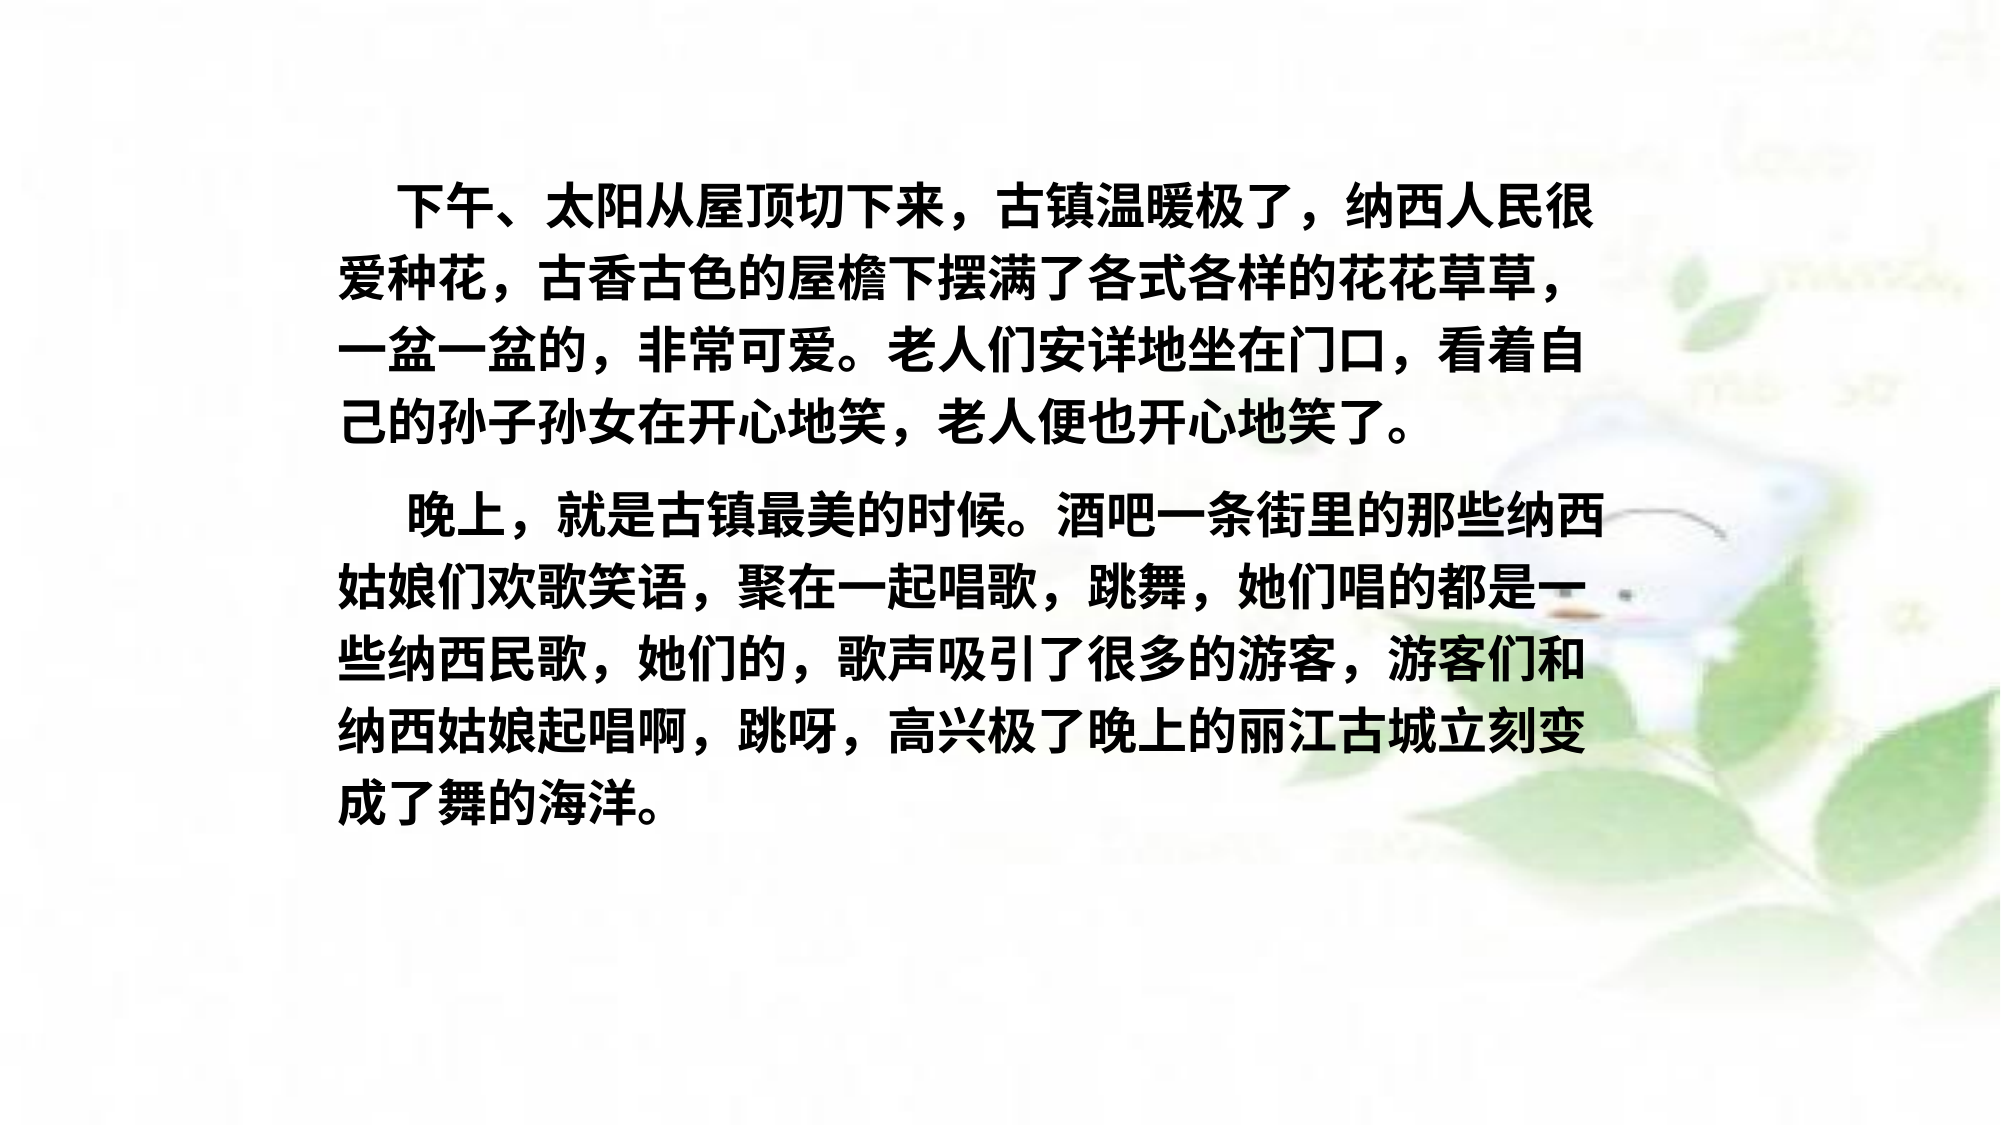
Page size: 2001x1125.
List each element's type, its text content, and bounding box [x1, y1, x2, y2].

list 下午、太阳从屋顶切下来，古镇温暖极了，纳西人民很爱种花，古香古色的屋檐下摆满了各式各样的花花草草，一盆一盆的，非常可爱。老人们安详地坐在门口，看着自己的孙子孙女在开心地笑，老人便也开心地笑了。 晚上，就是古镇最美的时候。酒吧一条街里的那些纳西姑娘们欢歌笑语，聚在一起唱歌，跳舞，她们唱的都是一些纳西民歌，她们的，歌声吸引了很多的游客，游客们和纳西姑娘起唱啊，跳呀，高兴极了晚上的丽江古城立刻变成了舞的海洋。 [285, 154, 1648, 1014]
picture [0, 0, 2001, 1125]
